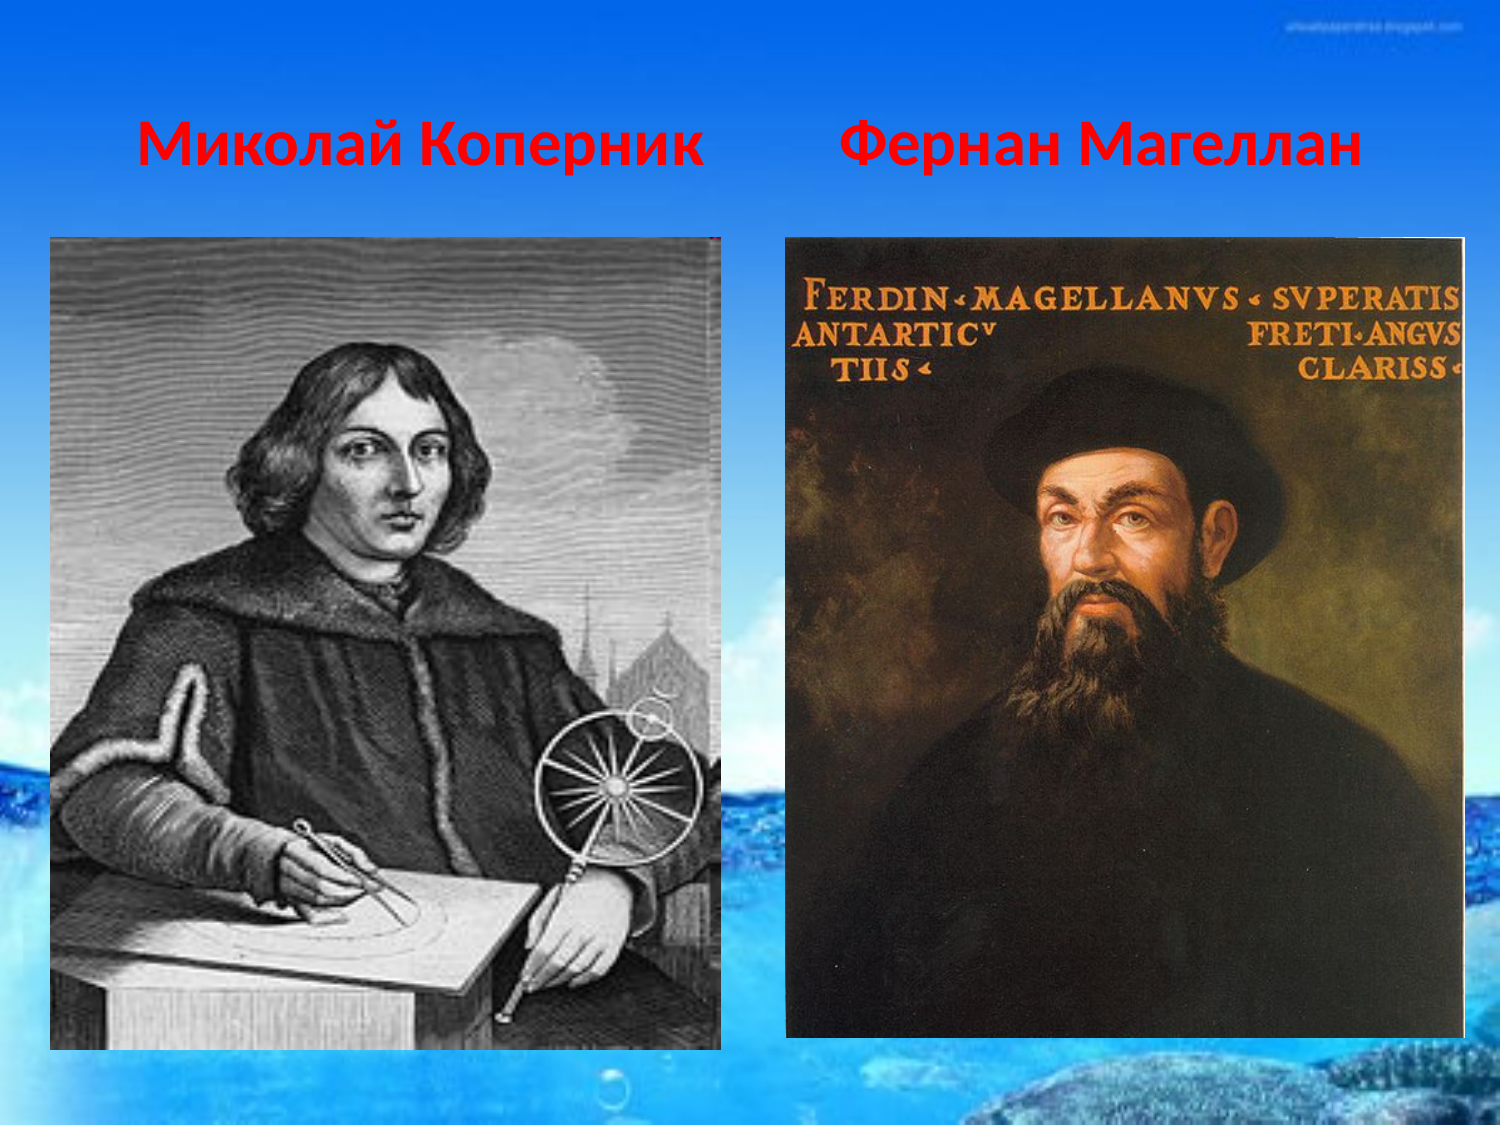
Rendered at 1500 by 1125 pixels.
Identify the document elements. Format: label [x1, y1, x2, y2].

list [785, 237, 1465, 1038]
picture [0, 0, 1500, 1125]
